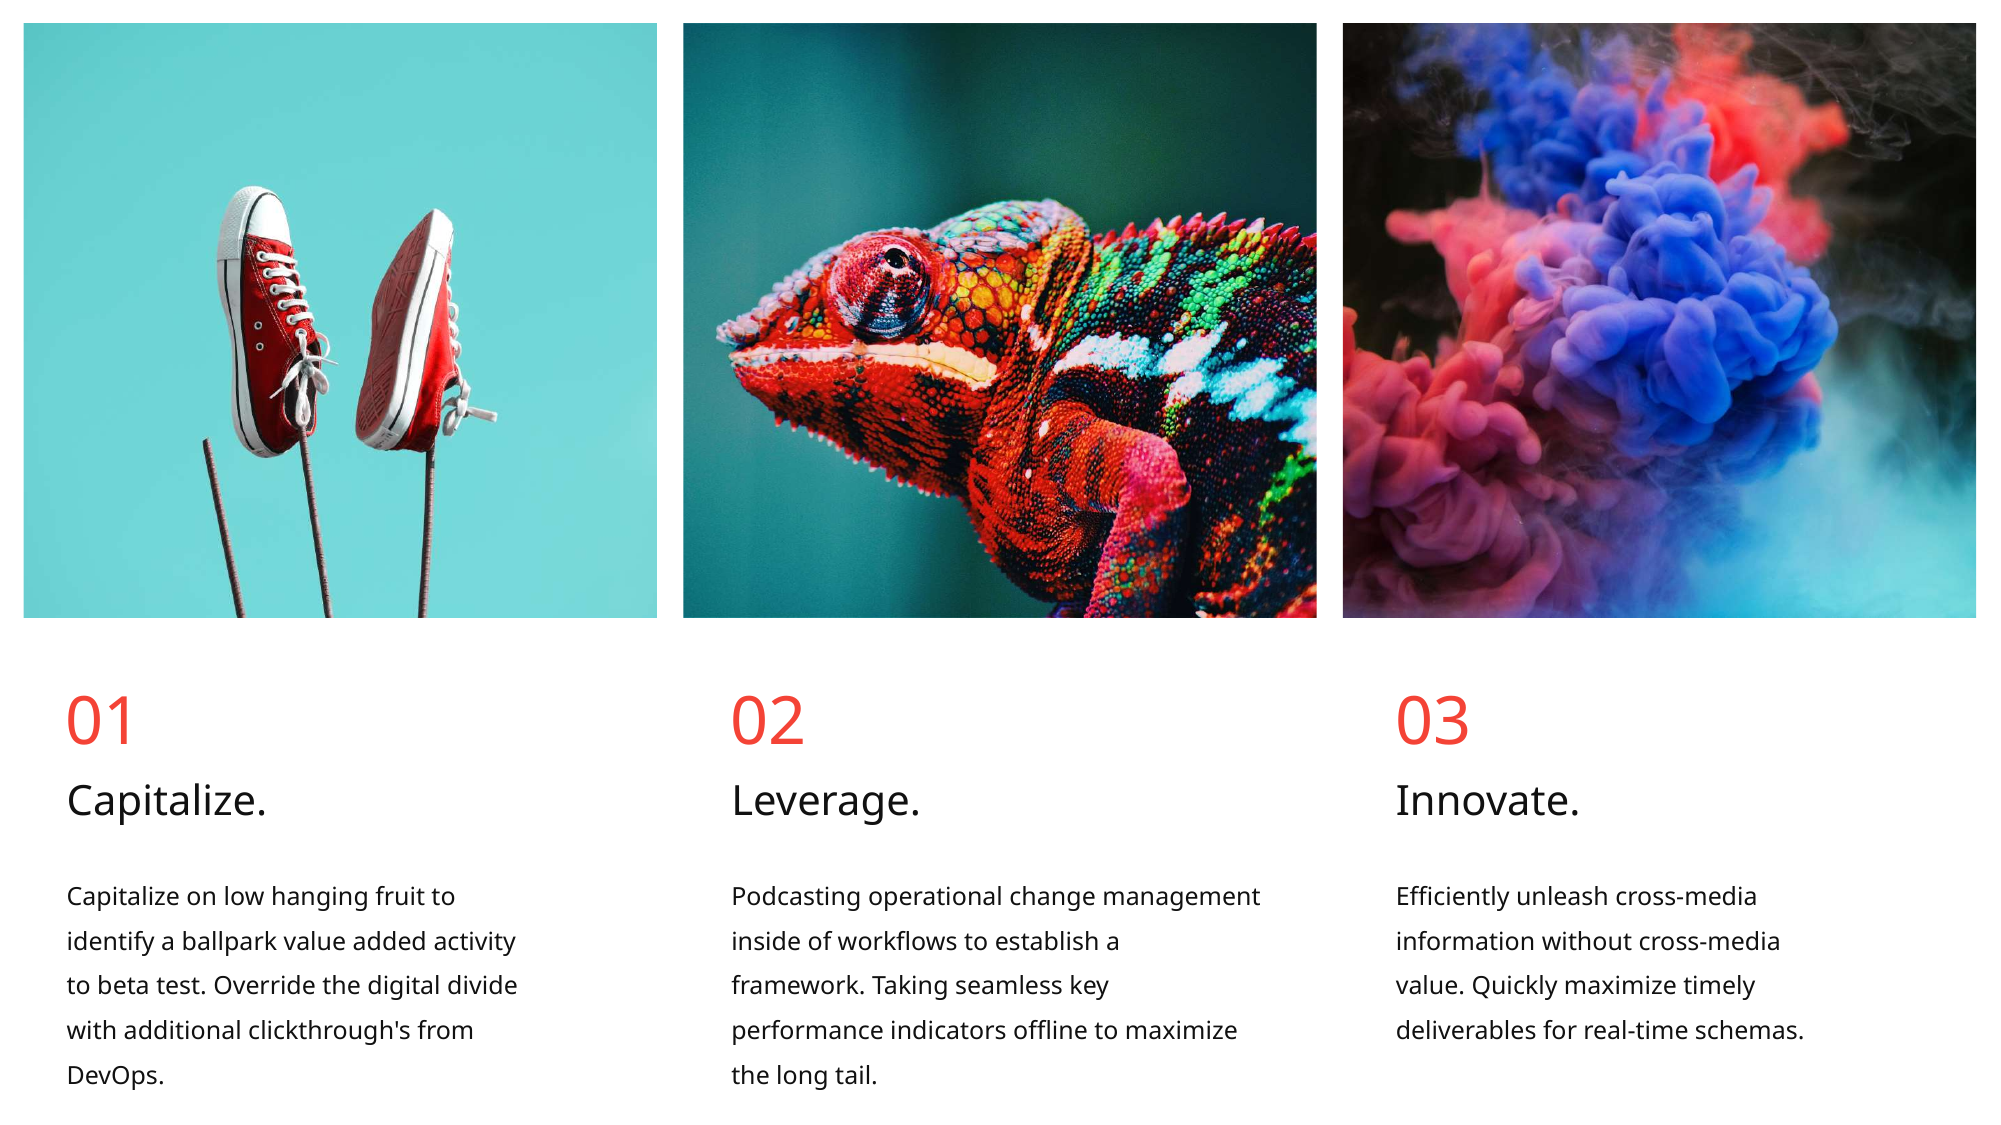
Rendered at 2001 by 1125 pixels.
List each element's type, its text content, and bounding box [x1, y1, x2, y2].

text_box 01 [65, 677, 143, 758]
text_box 02 [730, 677, 807, 758]
picture [23, 23, 658, 618]
text_box Capitalize on low hanging fruit to identify a ballpark value added activity to beta test. Override the digital divide with additional clickthrough's from DevOps. [66, 865, 524, 1090]
text_box Podcasting operational change management inside of workflows to establish a framework. Taking seamless key performance indicators offline to maximize the long tail. [731, 865, 1262, 1090]
picture [683, 23, 1317, 618]
text_box Leverage. [731, 773, 1086, 824]
text_box Capitalize. [66, 773, 421, 824]
text_box Efficiently unleash cross-media information without cross-media value. Quickly maximize timely deliverables for real-time schemas. [1395, 865, 1853, 1045]
text_box Innovate. [1395, 773, 1751, 824]
text_box 03 [1395, 677, 1472, 758]
picture [1342, 23, 1977, 618]
